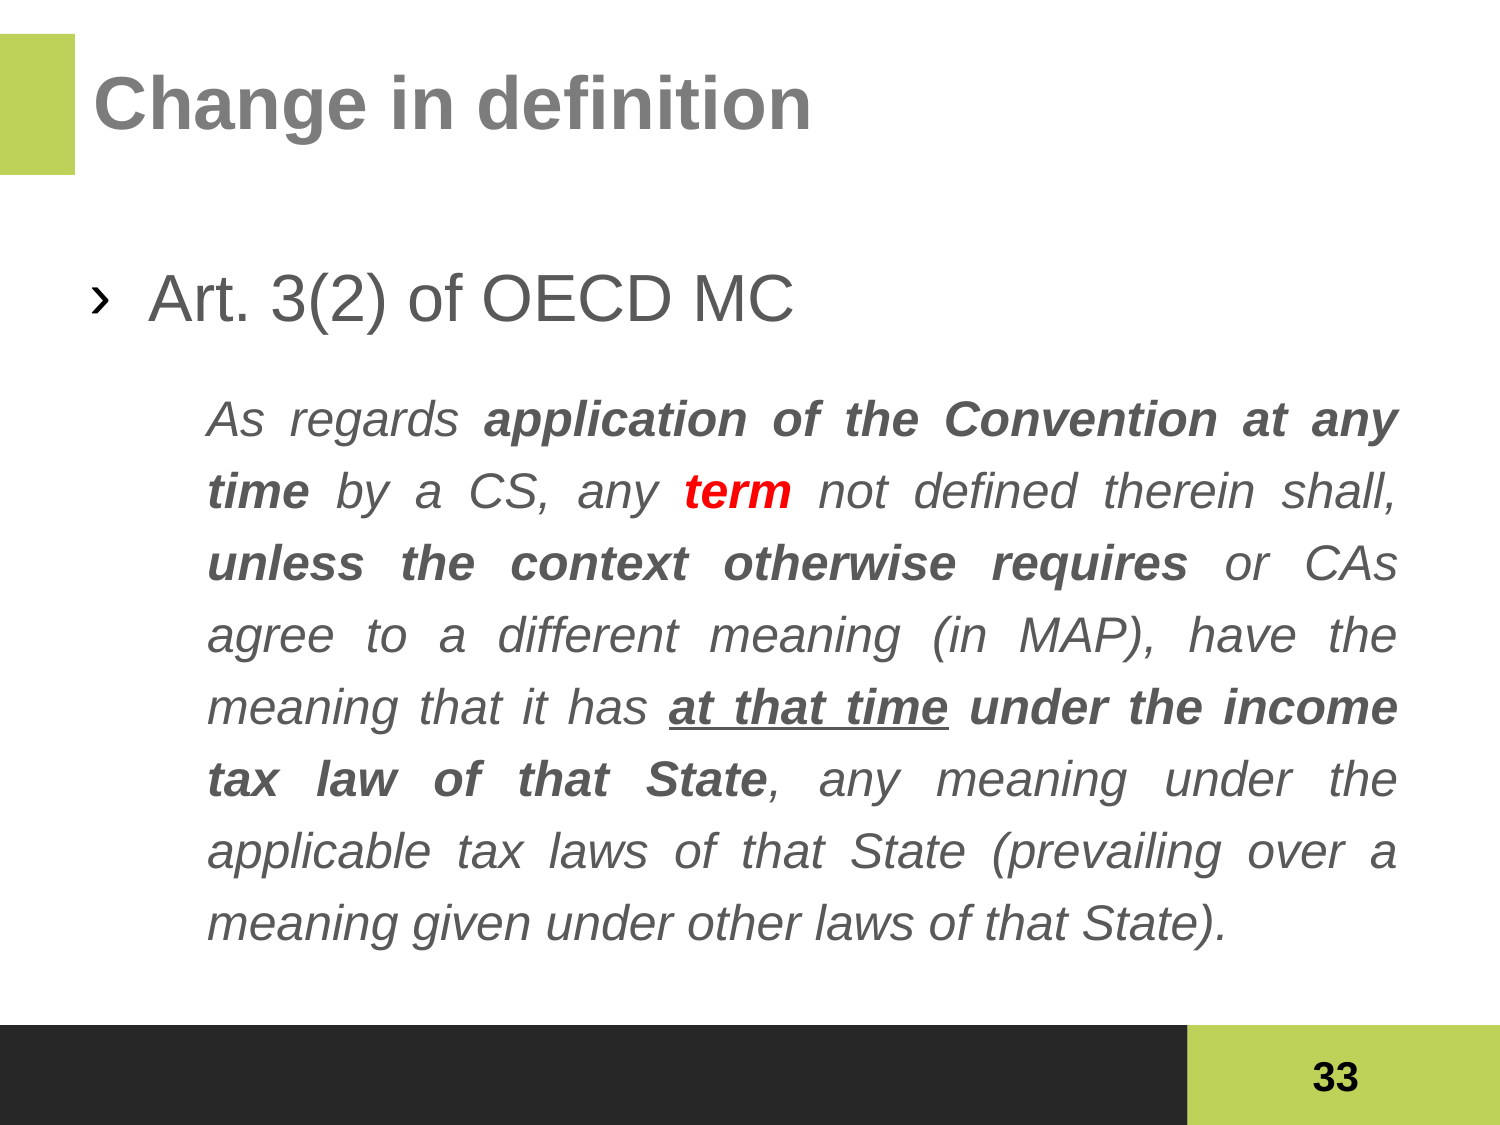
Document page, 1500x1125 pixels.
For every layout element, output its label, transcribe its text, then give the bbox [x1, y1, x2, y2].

title Change in definition [0, 33, 1500, 175]
text_box Art. 3(2) of OECD MC As regards application of the Convention at any time by a CS, any term not defined therein shall, unless the context otherwise requires or CAs agree to a different meaning (in MAP), have the meaning that it has at that time under the income tax law of that State, any meaning under the applicable tax laws of that State (prevailing over a meaning given under other laws of that State). [74, 231, 1414, 974]
